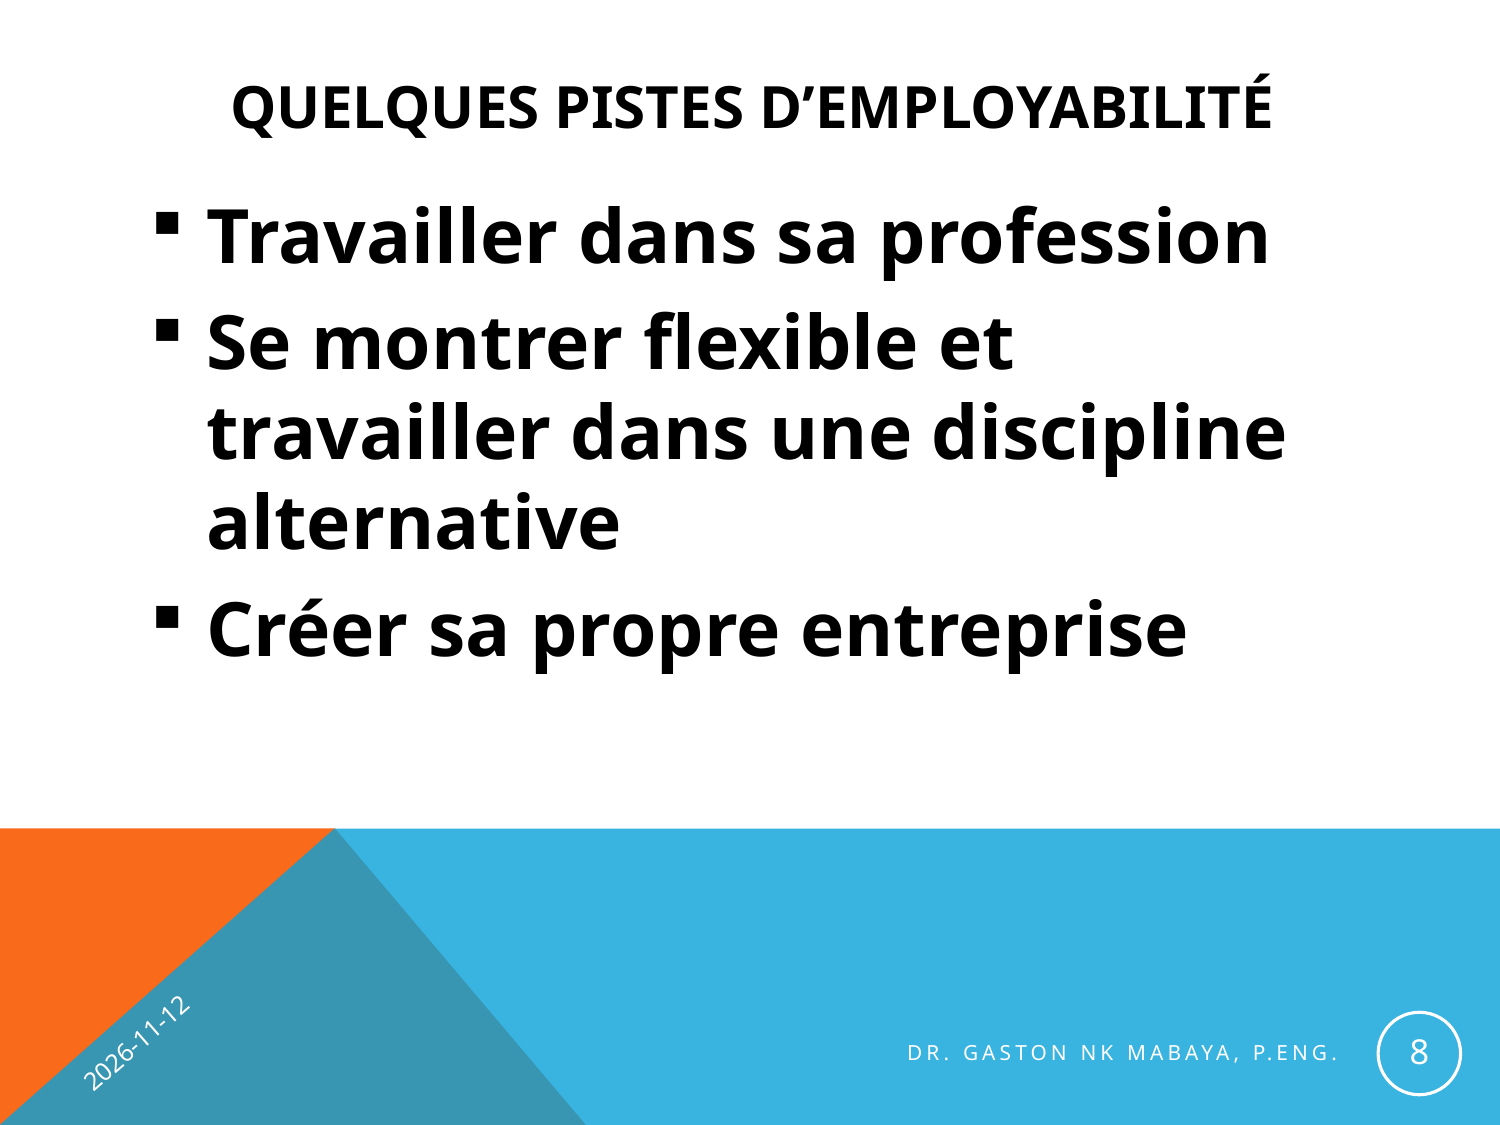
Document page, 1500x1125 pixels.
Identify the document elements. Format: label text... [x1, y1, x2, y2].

list Travailler dans sa profession Se montrer flexible et travailler dans une discipline alternative Créer sa propre entreprise [135, 180, 1369, 768]
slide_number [65, 849, 357, 1109]
slide_number 8 [1376, 1010, 1463, 1097]
footer Dr. Gaston NK Mabaya, P.Eng. [577, 1031, 1352, 1076]
title Quelques pistes d’employabilité [135, 60, 1369, 150]
